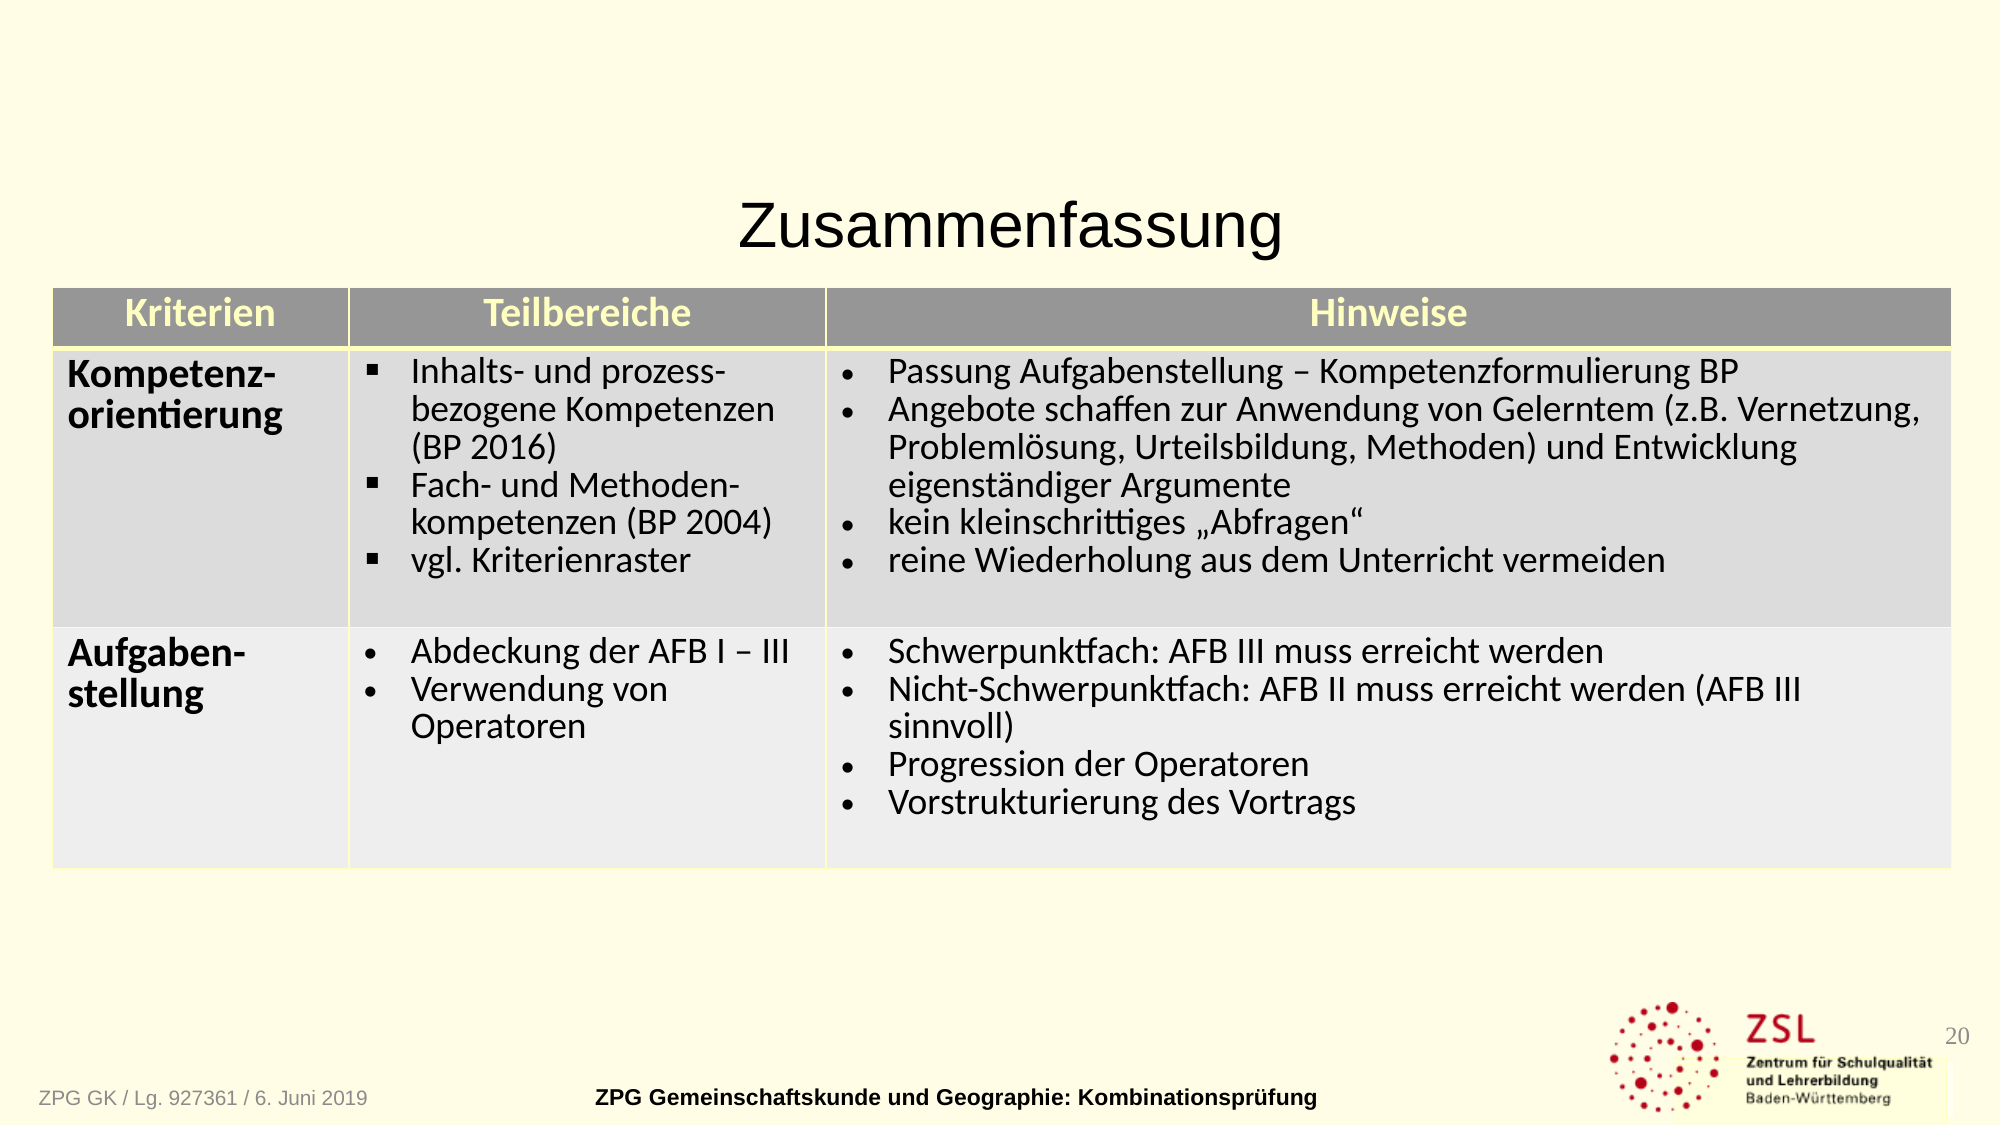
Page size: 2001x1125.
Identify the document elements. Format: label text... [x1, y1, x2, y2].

table_header Teilbereiche [350, 288, 825, 346]
text_box ZPG GK / Lg. 927361 / 6. Juni 2019 [23, 1066, 843, 1125]
slide_number 20 [1899, 1004, 1986, 1065]
table_cell Aufgaben-stellung [53, 628, 348, 868]
table_cell Kompetenz-orientierung [53, 351, 348, 627]
table_cell Inhalts- und prozess-bezogene Kompetenzen (BP 2016) Fach- und Methoden-kompetenzen (BP 2004) vgl. Kriterienraster [350, 351, 825, 627]
table_header Kriterien [53, 288, 348, 346]
picture [1609, 1002, 1935, 1114]
table_cell Abdeckung der AFB I – III Verwendung von Operatoren [350, 628, 825, 868]
table_header Hinweise [827, 288, 1951, 346]
text_box Zusammenfassung [149, 175, 1875, 268]
table_cell Schwerpunktfach: AFB III muss erreicht werden Nicht-Schwerpunktfach: AFB II muss erreicht werden (AFB III sinnvoll) Progression der Operatoren Vorstrukturierung des Vortrags [827, 628, 1951, 868]
table_cell Passung Aufgabenstellung – Kompetenzformulierung BP Angebote schaffen zur Anwendung von Gelerntem (z.B. Vernetzung, Problemlösung, Urteilsbildung, Methoden) und Entwicklung eigenständiger Argumente kein kleinschrittiges „Abfragen“ reine Wiederholung aus dem Unterricht vermeiden [827, 351, 1951, 627]
picture [1947, 1065, 1953, 1116]
